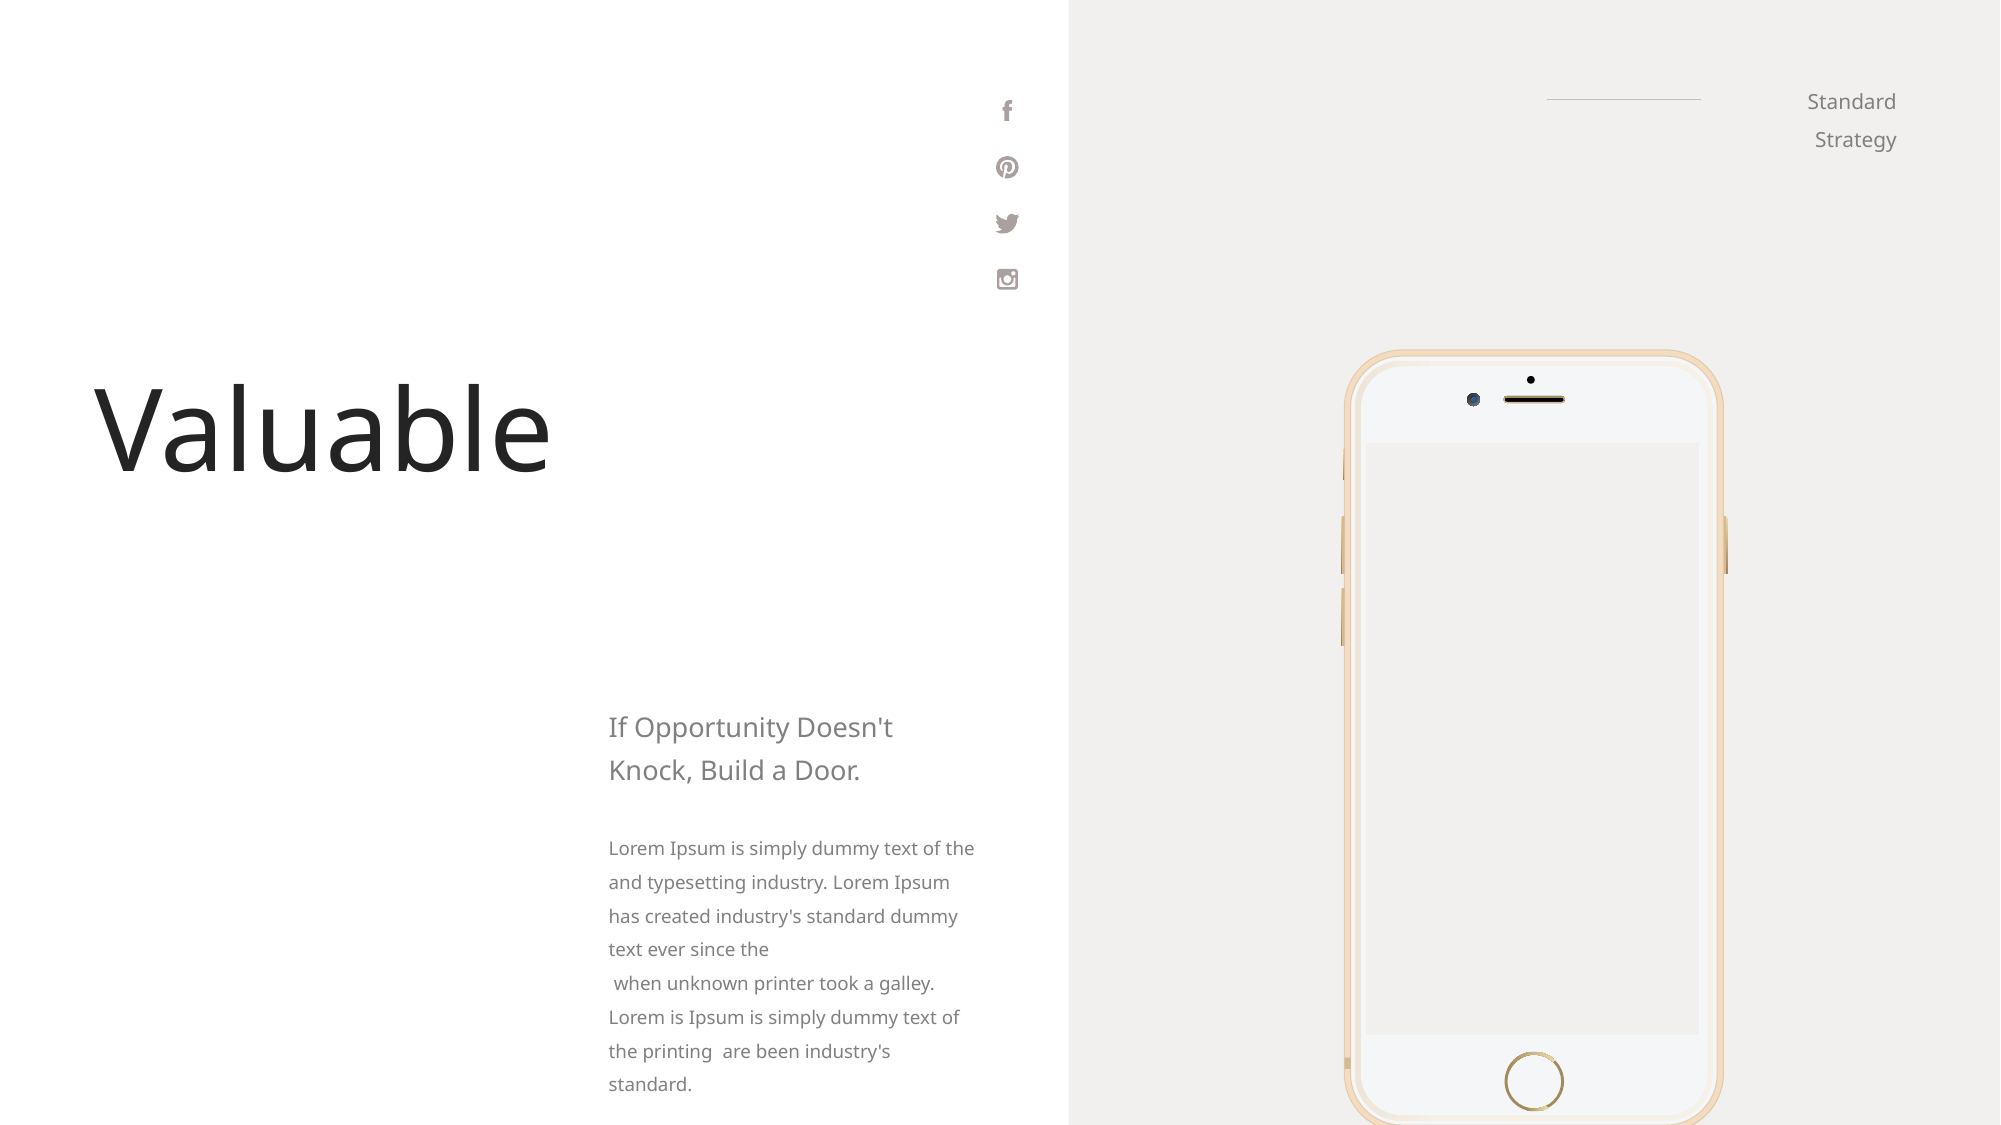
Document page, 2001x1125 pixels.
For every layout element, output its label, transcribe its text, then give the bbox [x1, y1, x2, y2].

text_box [1340, 349, 1728, 1125]
text_box If Opportunity Doesn't Knock, Build a Door. [594, 693, 991, 793]
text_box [995, 99, 1020, 290]
text_box Standard Strategy [1720, 69, 1912, 159]
text_box Valuable [79, 349, 765, 502]
text_box [1068, 0, 2000, 1125]
text_box Lorem Ipsum is simply dummy text of the and typesetting industry. Lorem Ipsum has created industry's standard dummy text ever since the when unknown printer took a galley. Lorem is Ipsum is simply dummy text of the printing are been industry's standard. [594, 818, 991, 1103]
